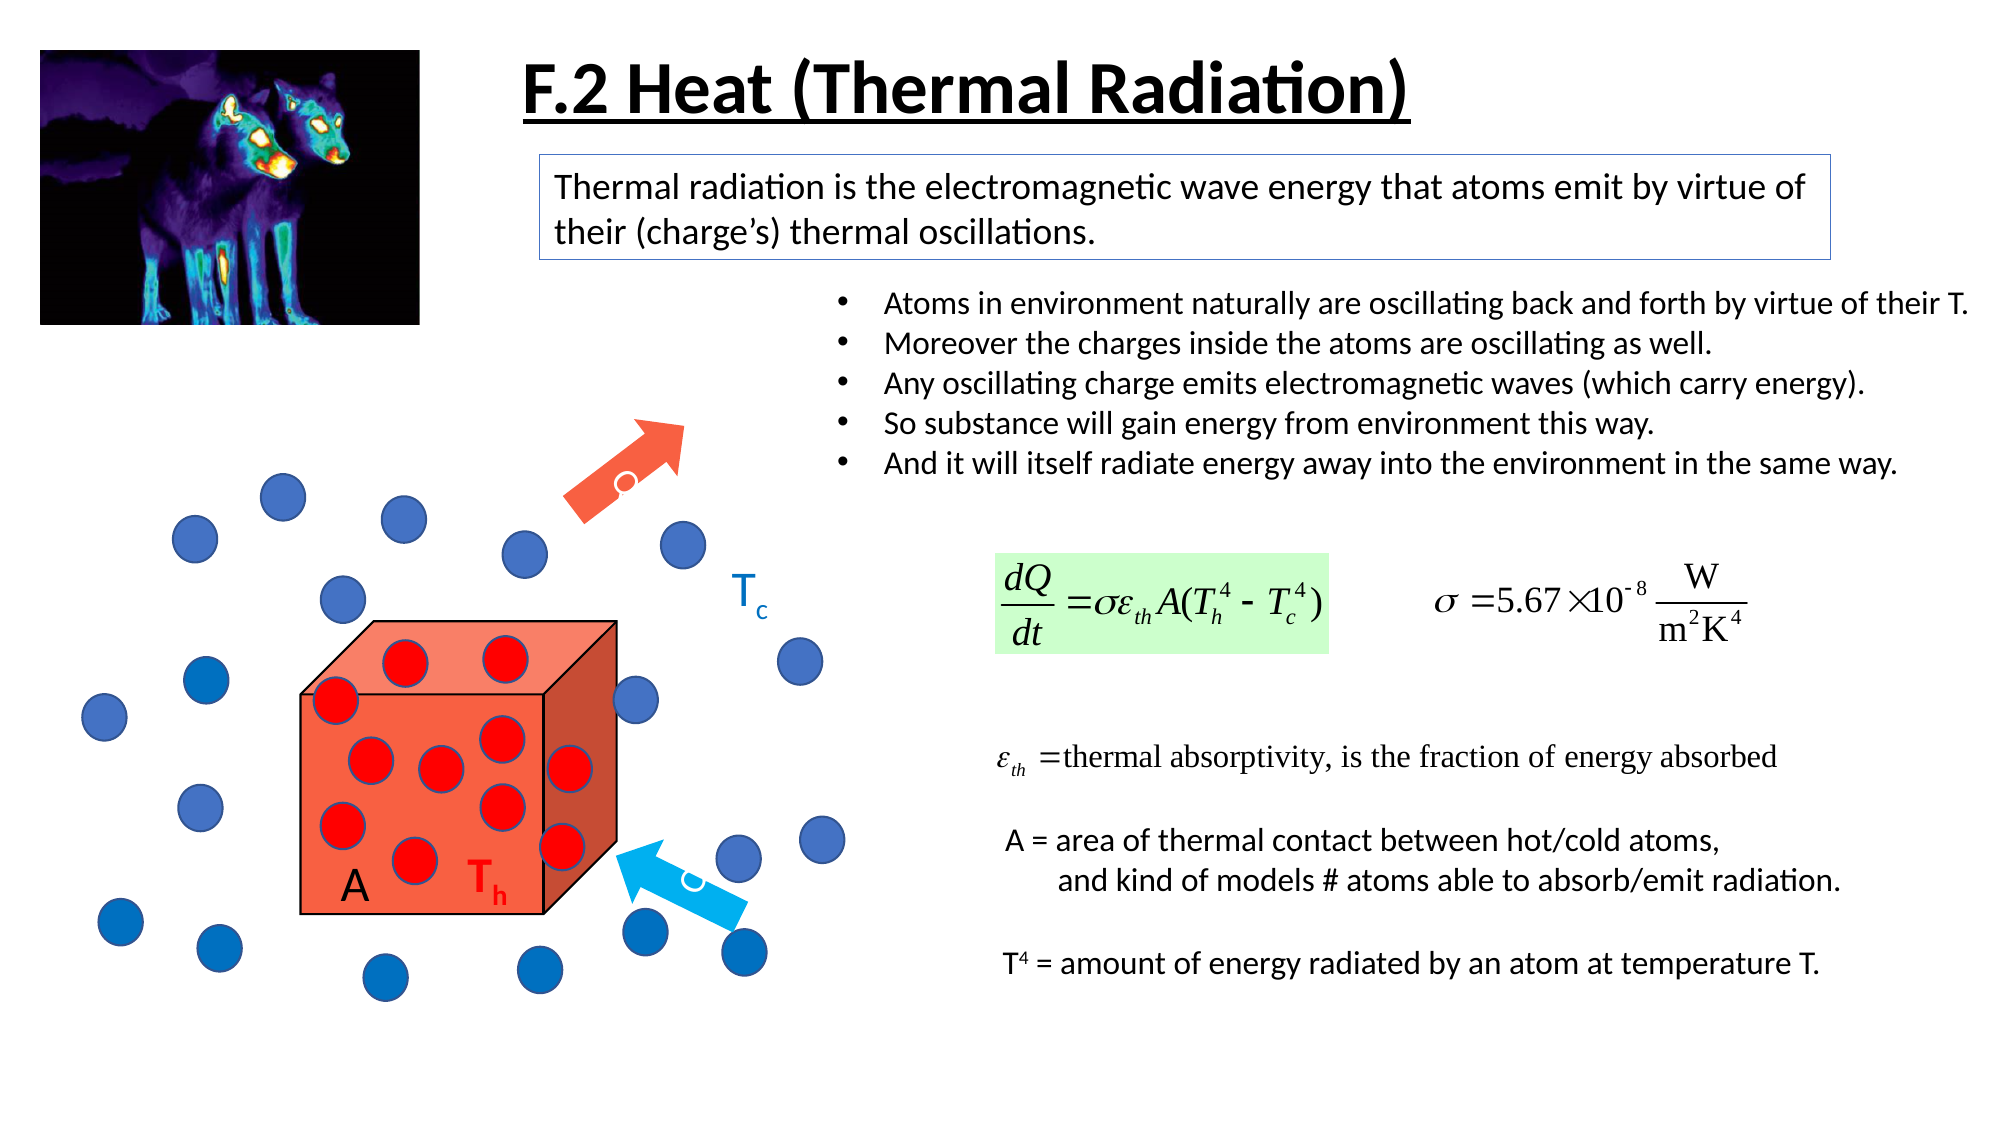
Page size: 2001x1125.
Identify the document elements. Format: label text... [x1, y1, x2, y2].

text_box [418, 745, 465, 794]
text_box [776, 637, 824, 686]
text_box [501, 530, 548, 579]
text_box [482, 635, 529, 684]
picture [39, 49, 420, 325]
text_box [721, 928, 768, 977]
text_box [991, 735, 1785, 784]
text_box [391, 836, 439, 886]
text_box [612, 675, 659, 725]
text_box Q [615, 839, 749, 933]
text_box [171, 514, 219, 564]
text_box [994, 553, 1330, 654]
text_box A = area of thermal contact between hot/cold atoms, and kind of models # atoms able to absorb/emit radiation. [990, 810, 1858, 906]
text_box [539, 822, 586, 872]
text_box F.2 Heat (Thermal Radiation) [507, 41, 1540, 147]
text_box Atoms in environment naturally are oscillating back and forth by virtue of their T. Moreover the charges inside the atoms are oscillating as well. Any oscillating charge emits electromagnetic waves (which carry energy). So substance will gain energy from environment this way. And it will itself radiate energy away into the environment in the same way. [822, 273, 2000, 489]
text_box [259, 473, 307, 522]
text_box [799, 815, 846, 865]
text_box [177, 783, 224, 833]
text_box [516, 945, 564, 995]
text_box [183, 656, 230, 705]
text_box [347, 736, 395, 785]
text_box [196, 924, 243, 973]
text_box [81, 693, 128, 742]
text_box [312, 676, 360, 725]
text_box [659, 520, 707, 570]
text_box [479, 715, 526, 764]
text_box A [325, 844, 385, 919]
text_box [319, 801, 366, 844]
text_box [380, 495, 428, 544]
text_box [319, 575, 367, 624]
text_box [97, 897, 144, 947]
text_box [1428, 553, 1754, 650]
text_box Th [452, 835, 523, 919]
text_box [382, 639, 429, 688]
text_box [362, 953, 409, 1002]
text_box [715, 834, 762, 884]
text_box T4 = amount of energy radiated by an atom at temperature T. [987, 933, 1837, 989]
text_box [546, 744, 593, 794]
text_box Q [562, 419, 685, 525]
text_box Thermal radiation is the electromagnetic wave energy that atoms emit by virtue of their (charge’s) thermal oscillations. [539, 154, 1831, 260]
text_box [299, 620, 618, 916]
text_box [622, 907, 669, 957]
text_box [479, 783, 526, 832]
text_box Tc [716, 549, 783, 633]
